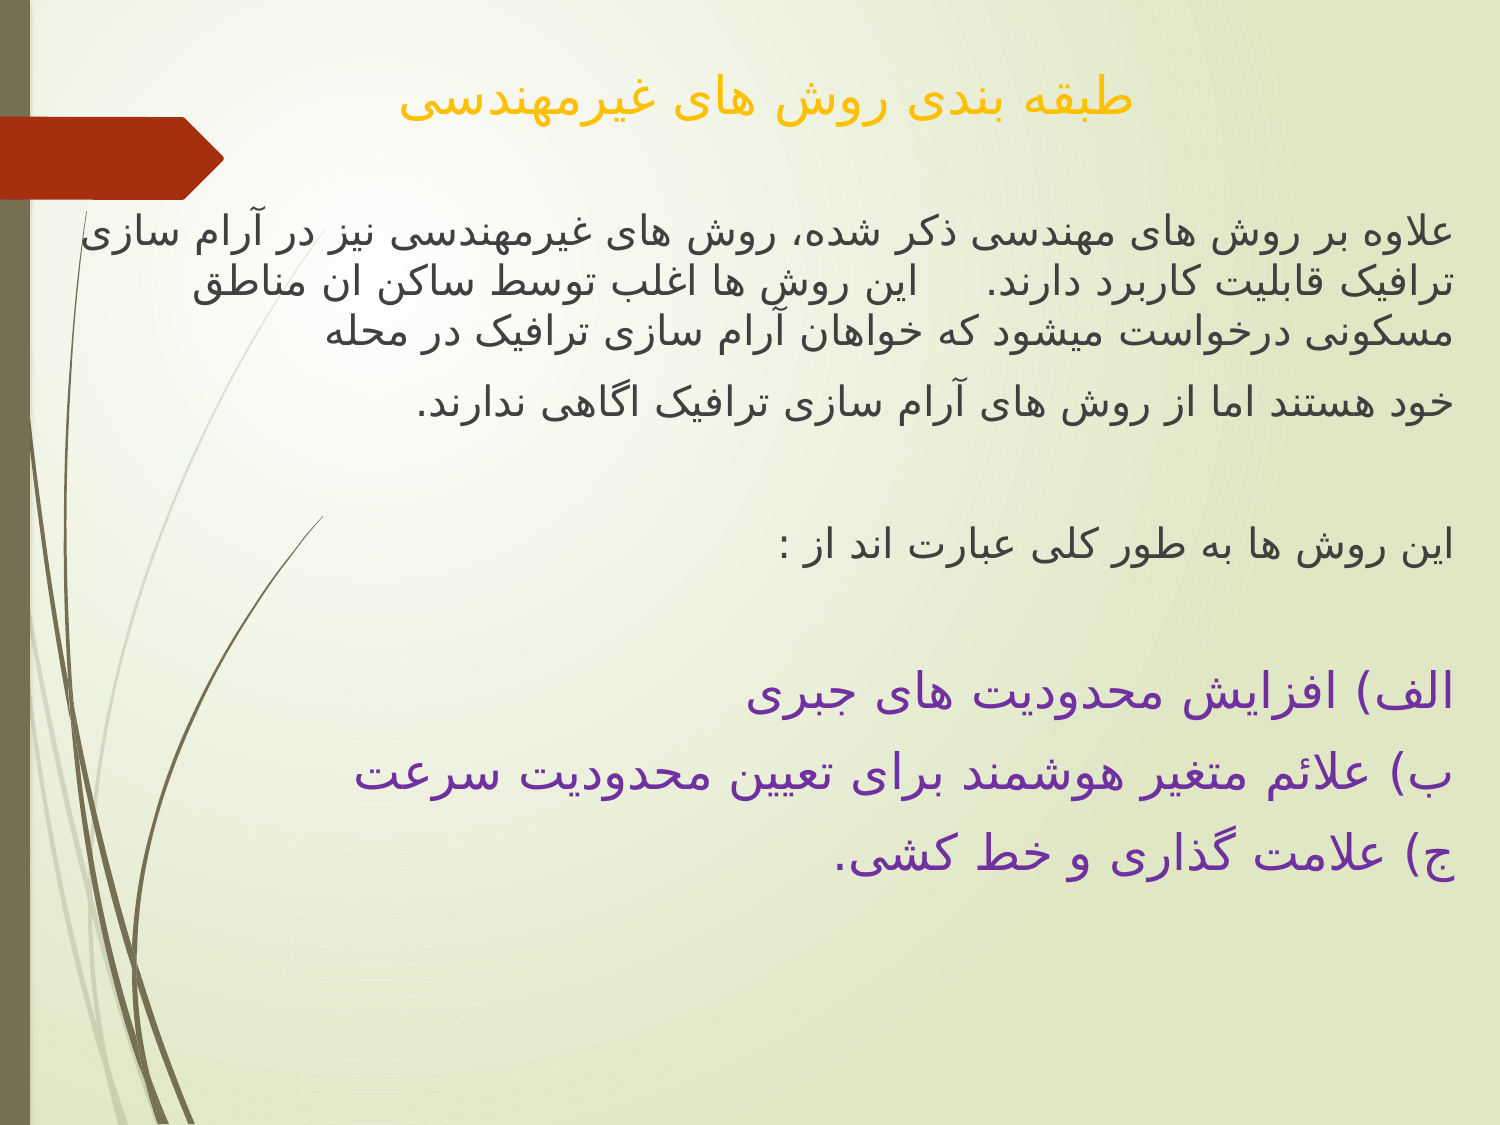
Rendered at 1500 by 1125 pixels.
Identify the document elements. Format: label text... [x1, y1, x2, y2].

title طبقه بندی روش های غیرمهندسی [383, 54, 1199, 170]
list علاوه بر روش های مهندسی ذکر شده، روش های غیرمهندسی نیز در آرام سازی ترافیک قابلیت کاربرد دارند. این روش ها اغلب توسط ساکن ان مناطق مسکونی درخواست میشود که خواهان آرام سازی ترافیک در محله خود هستند اما از روش های آرام سازی ترافیک اگاهی ندارند. این روش ها به طور کلی عبارت اند از : الف) افزایش محدودیت های جبری ب) علائم متغیر هوشمند برای تعیین محدودیت سرعت ج) علامت گذاری و خط کشی. [41, 196, 1471, 1125]
